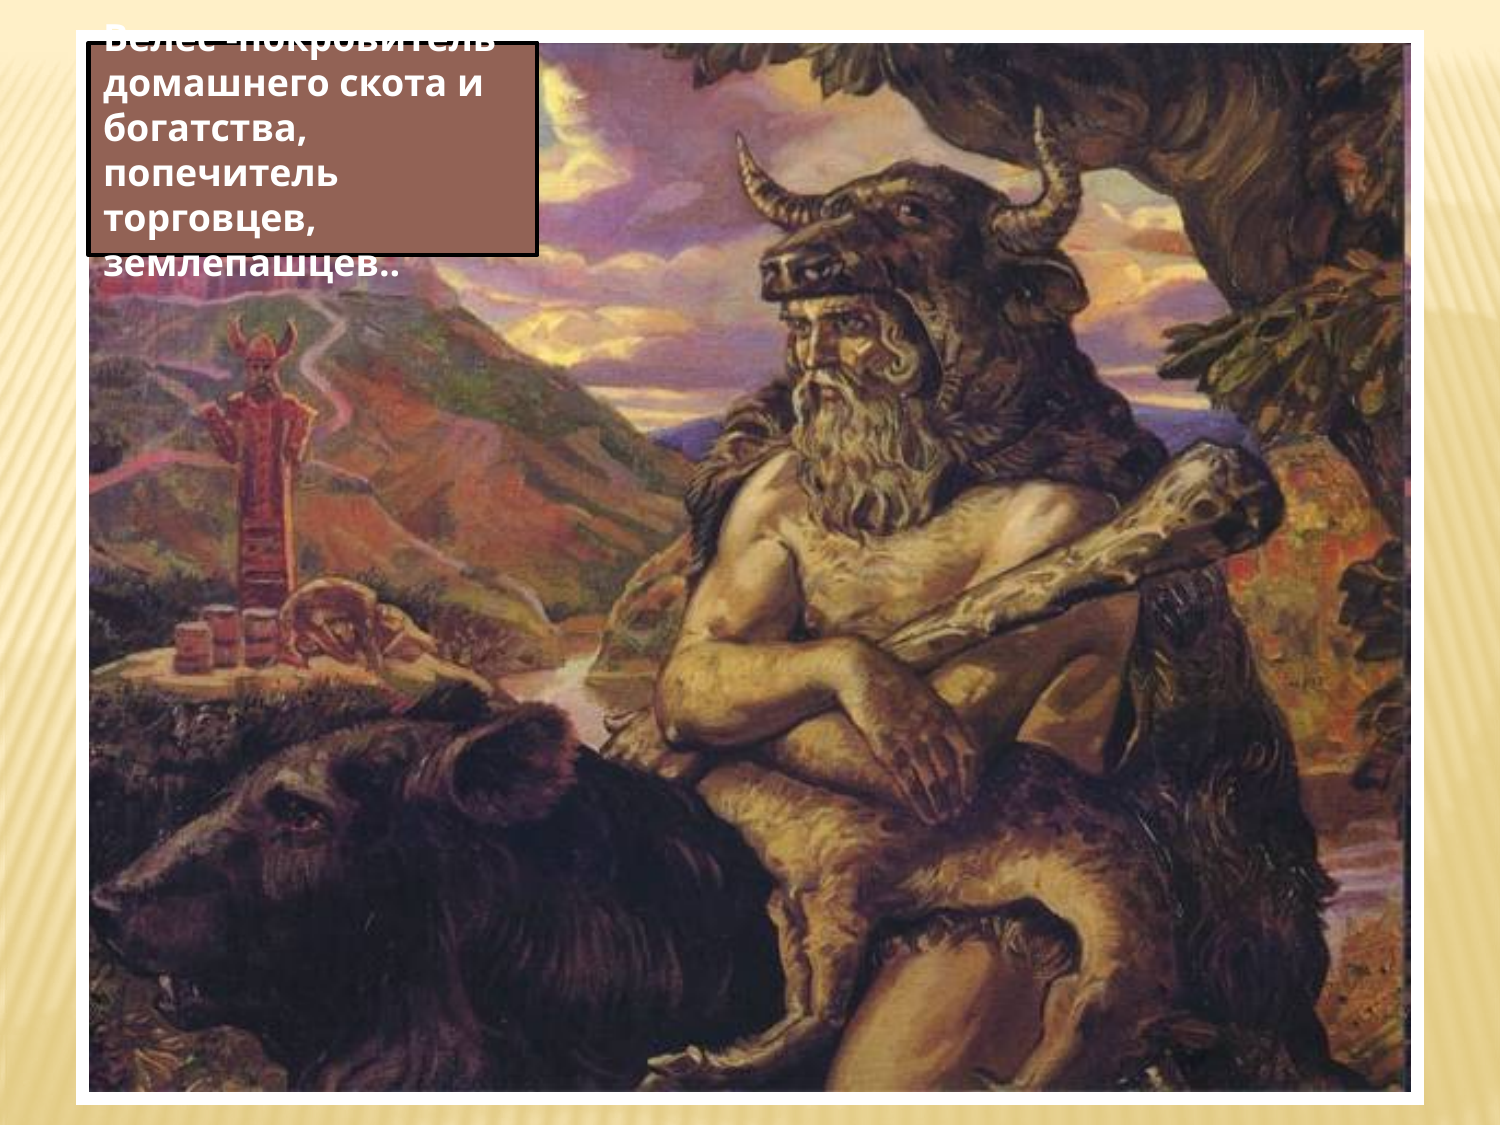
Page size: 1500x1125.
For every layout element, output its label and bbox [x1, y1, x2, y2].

picture [88, 42, 1412, 1093]
